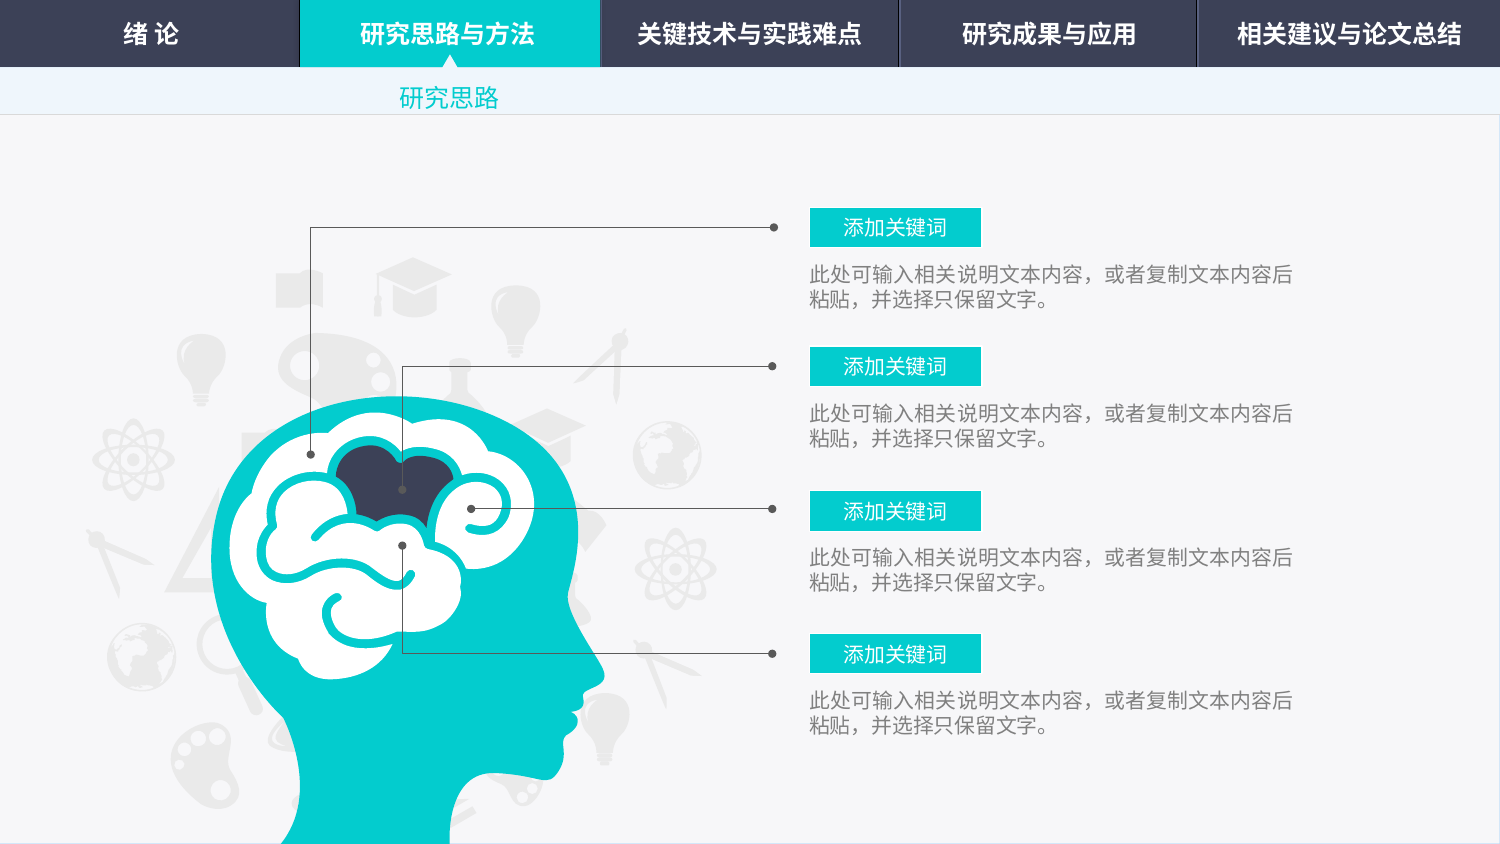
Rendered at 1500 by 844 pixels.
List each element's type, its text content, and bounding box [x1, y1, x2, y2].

text_box [721, 638, 777, 658]
text_box 此处可输入相关说明文本内容，或者复制文本内容后粘贴，并选择只保留文字。 [809, 544, 1294, 595]
text_box [721, 362, 777, 384]
text_box 此处可输入相关说明文本内容，或者复制文本内容后粘贴，并选择只保留文字。 [809, 261, 1294, 312]
text_box 研究成果与应用 [899, 9, 1199, 59]
text_box 研究思路 [384, 59, 515, 120]
text_box 关键技术与实践难点 [599, 9, 899, 59]
text_box [310, 223, 779, 256]
text_box 绪 论 [0, 9, 297, 59]
text_box 相关建议与论文总结 [1199, 9, 1500, 59]
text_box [186, 369, 611, 844]
text_box 添加关键词 [807, 631, 984, 676]
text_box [85, 257, 717, 844]
text_box 添加关键词 [807, 489, 984, 533]
text_box 添加关键词 [807, 205, 984, 250]
text_box 此处可输入相关说明文本内容，或者复制文本内容后粘贴，并选择只保留文字。 [809, 687, 1294, 738]
text_box 此处可输入相关说明文本内容，或者复制文本内容后粘贴，并选择只保留文字。 [809, 400, 1294, 451]
text_box 研究思路与方法 [297, 9, 599, 59]
text_box 添加关键词 [807, 344, 984, 388]
text_box [721, 504, 777, 514]
